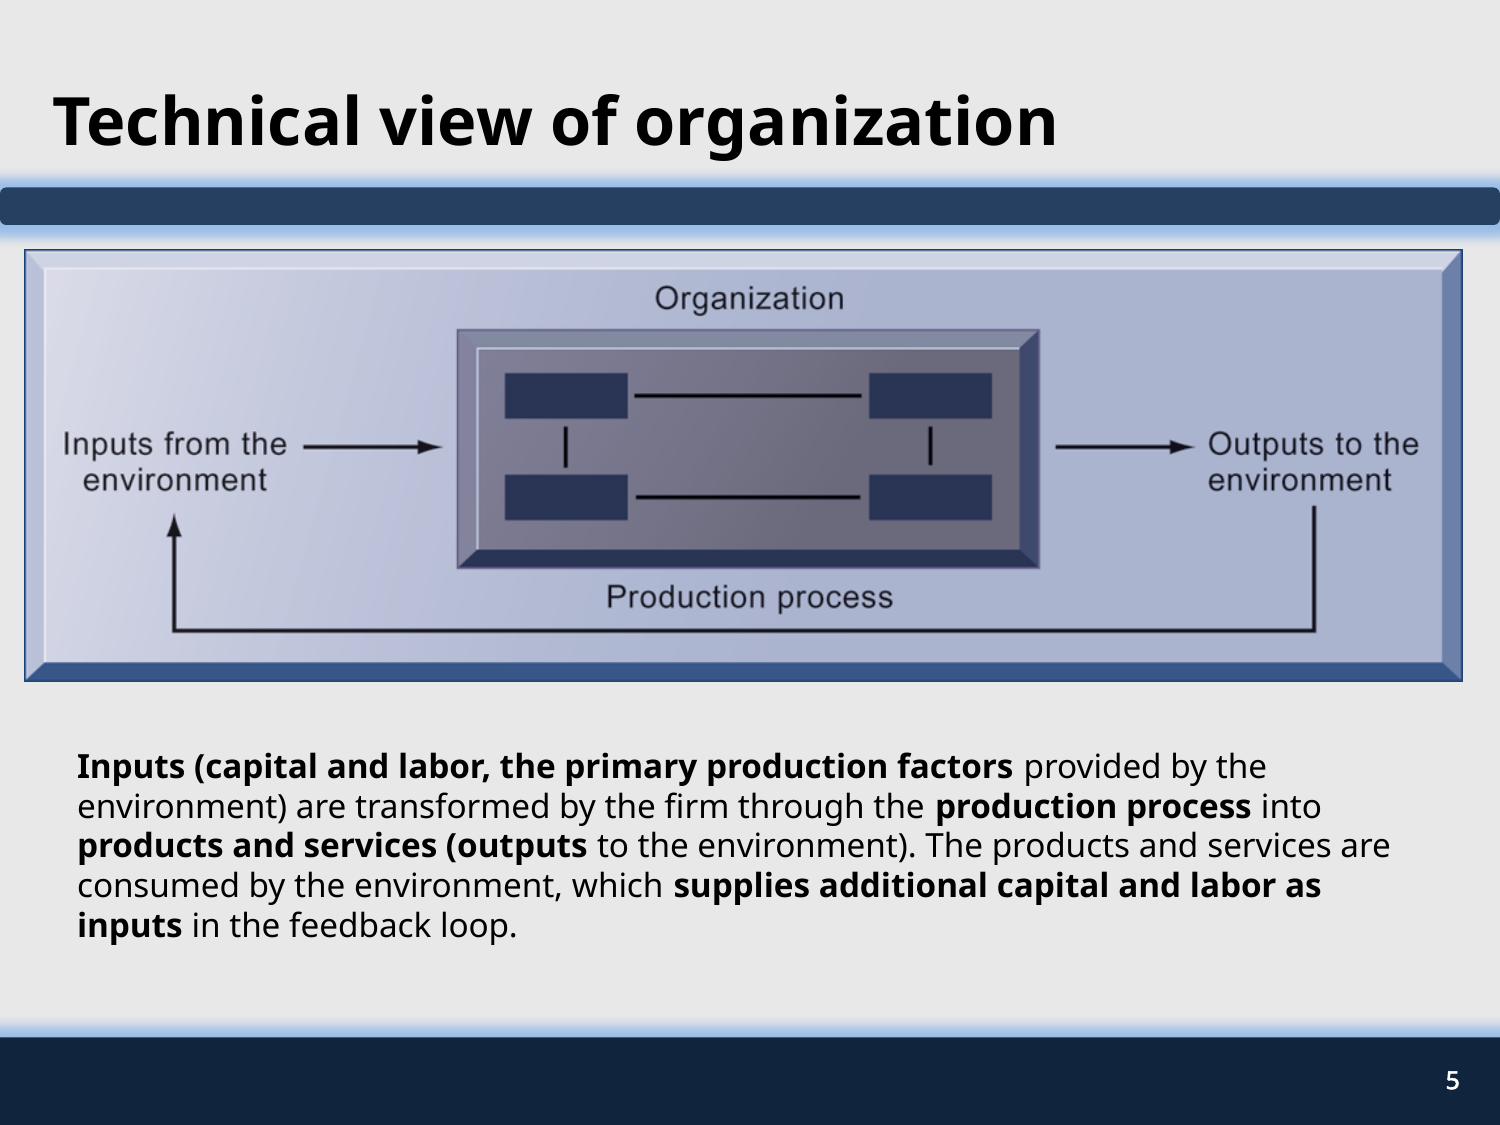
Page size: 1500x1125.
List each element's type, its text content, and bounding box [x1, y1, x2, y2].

title Technical view of organization [37, 62, 1338, 176]
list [24, 249, 1463, 682]
text_box Inputs (capital and labor, the primary production factors provided by the environment) are transformed by the firm through the production process into products and services (outputs to the environment). The products and services are consumed by the environment, which supplies additional capital and labor as inputs in the feedback loop. [62, 737, 1413, 952]
slide_number 5 [1412, 1050, 1475, 1113]
